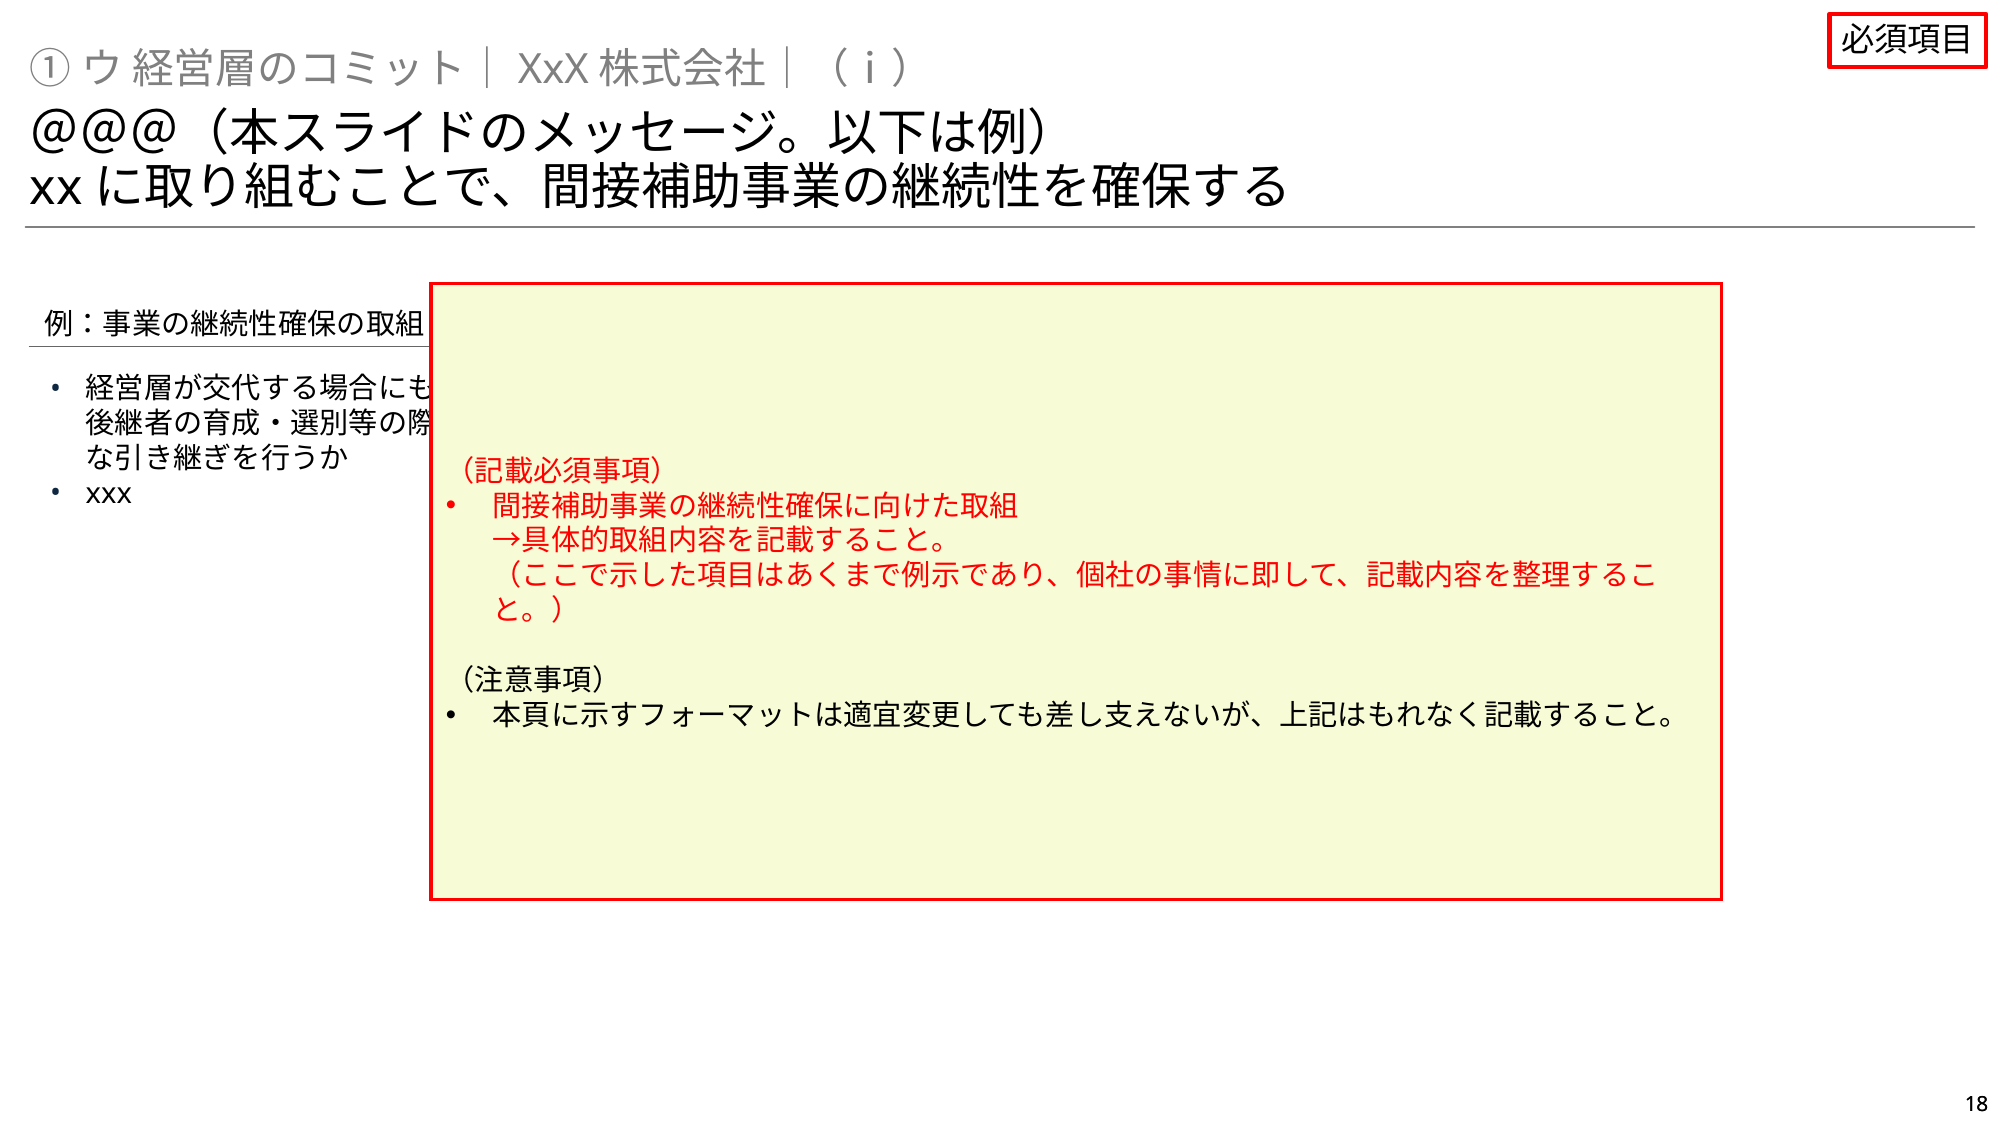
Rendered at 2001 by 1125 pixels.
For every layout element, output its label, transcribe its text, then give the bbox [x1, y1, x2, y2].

text_box （記載必須事項） 間接補助事業の継続性確保に向けた取組 →具体的取組内容を記載すること。 （ここで示した項目はあくまで例示であり、個社の事情に即して、記載内容を整理すること。） （注意事項） 本頁に示すフォーマットは適宜変更しても差し支えないが、上記はもれなく記載すること。 [429, 282, 1723, 901]
text_box ＠＠＠（本スライドのメッセージ。以下は例） xxに取り組むことで、間接補助事業の継続性を確保する [29, 107, 1875, 216]
text_box ①ウ 経営層のコミット｜XxX株式会社｜（ⅰ） [29, 47, 1802, 94]
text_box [28, 298, 881, 348]
text_box 経営層が交代する場合にも事業が継続して実施されるよう、後継者の育成・選別等の際に当該事業を関連づける等、着実な引き継ぎを行うか xxx [32, 369, 429, 524]
text_box 必須項目 [1829, 13, 1986, 68]
